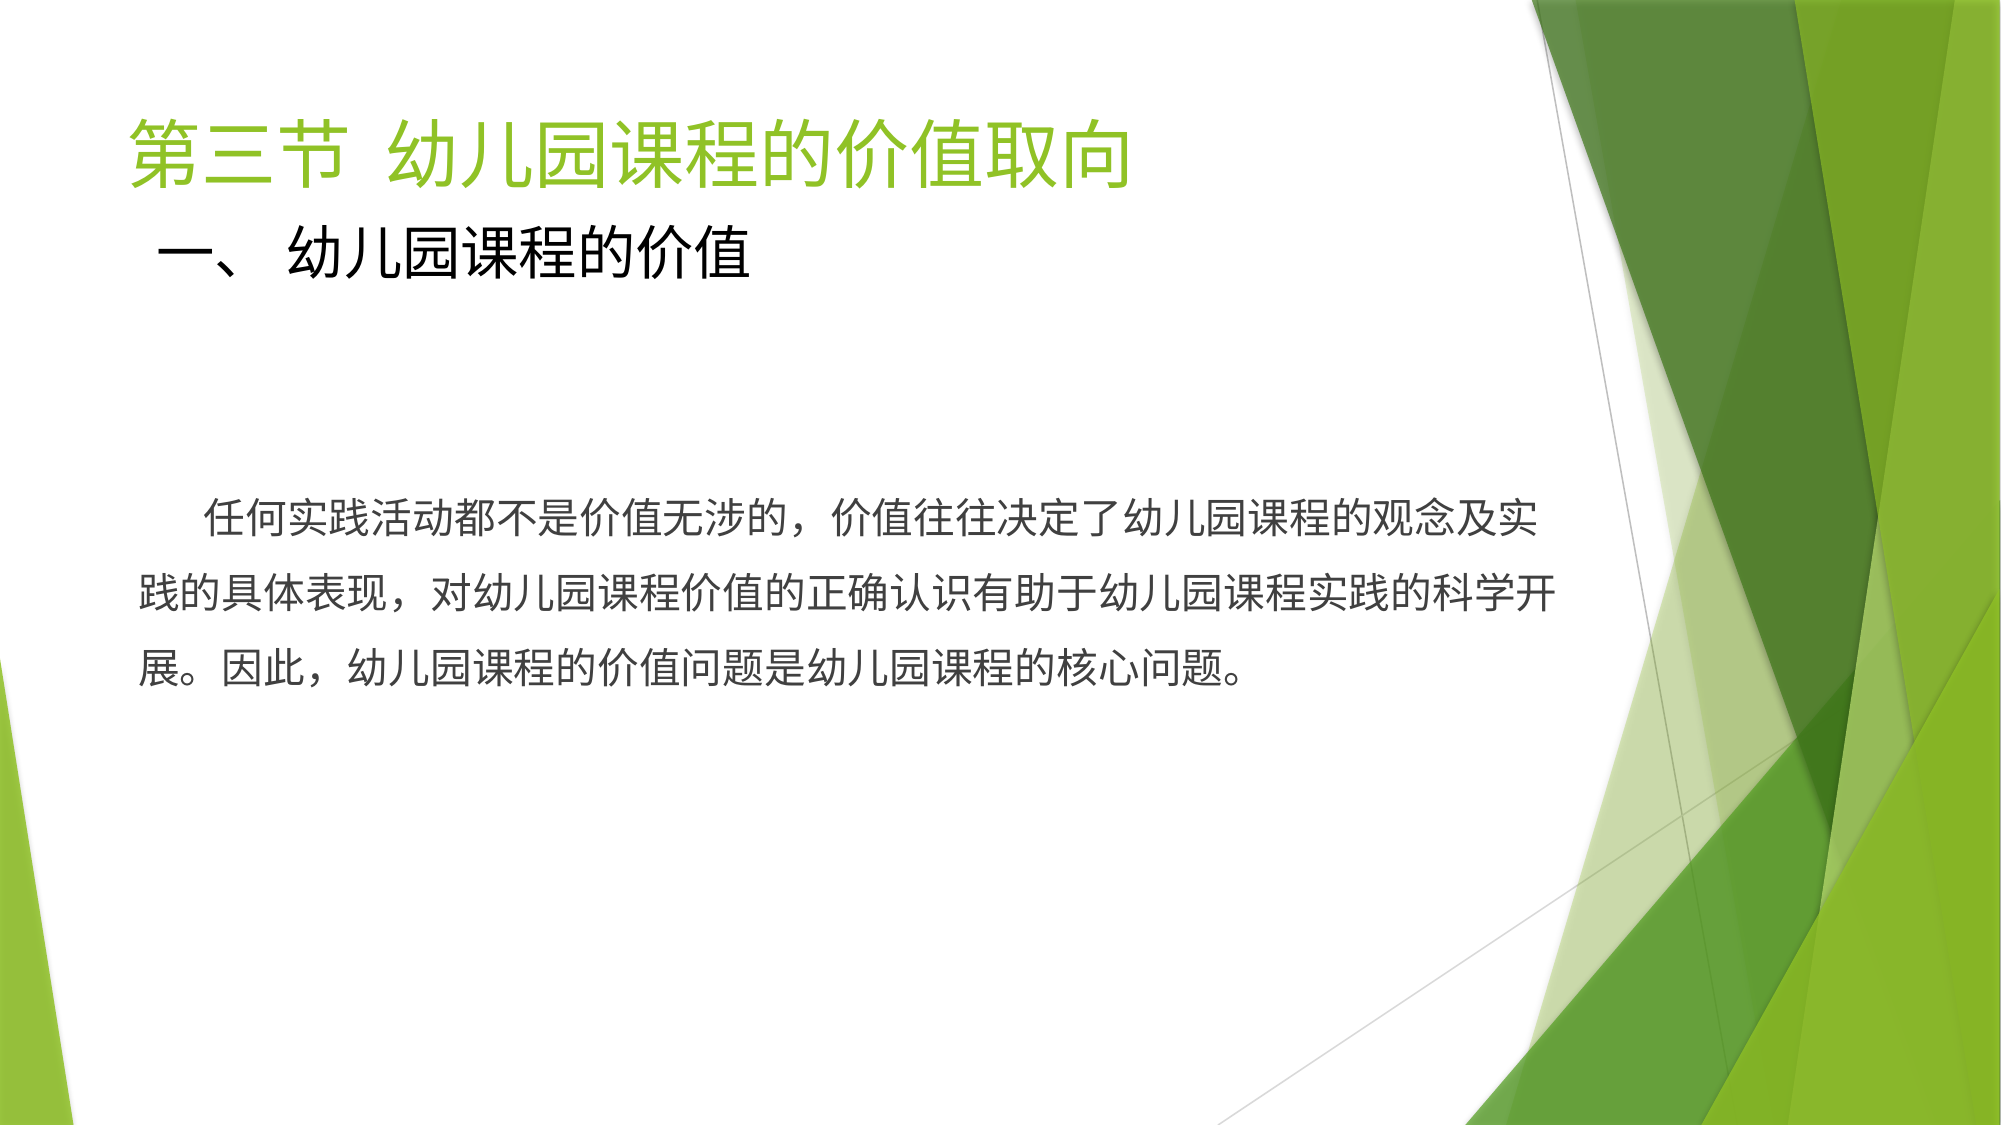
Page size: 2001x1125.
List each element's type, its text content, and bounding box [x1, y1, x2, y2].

list 任何实践活动都不是价值无涉的，价值往往决定了幼儿园课程的观念及实践的具体表现，对幼儿园课程价值的正确认识有助于幼儿园课程实践的科学开展。因此，幼儿园课程的价值问题是幼儿园课程的核心问题。 [123, 459, 1592, 732]
text_box 一、 幼儿园课程的价值 [141, 208, 1451, 294]
title 第三节 幼儿园课程的价值取向 [111, 99, 1522, 317]
